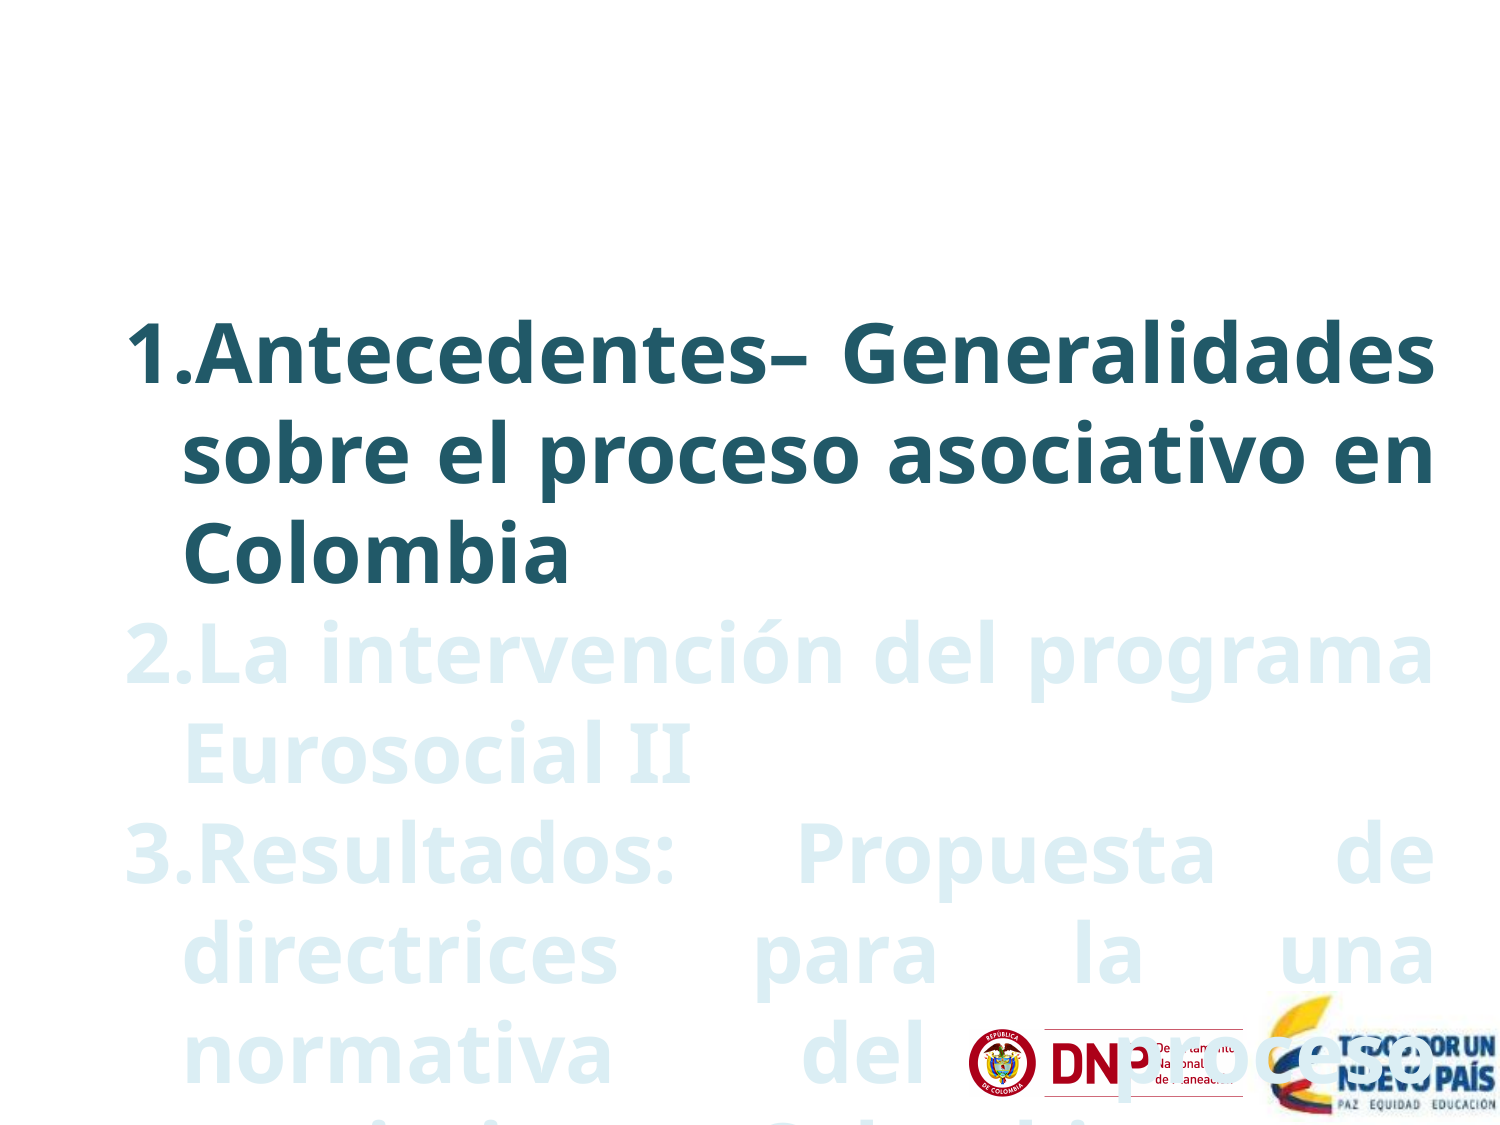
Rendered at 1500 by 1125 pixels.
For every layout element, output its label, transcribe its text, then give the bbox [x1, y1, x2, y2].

text_box Antecedentes– Generalidades sobre el proceso asociativo en Colombia La intervención del programa Eurosocial II Resultados: Propuesta de directrices para la una normativa del proceso asociativo en Colombia [109, 292, 1453, 1125]
picture [1453, 991, 1500, 1125]
